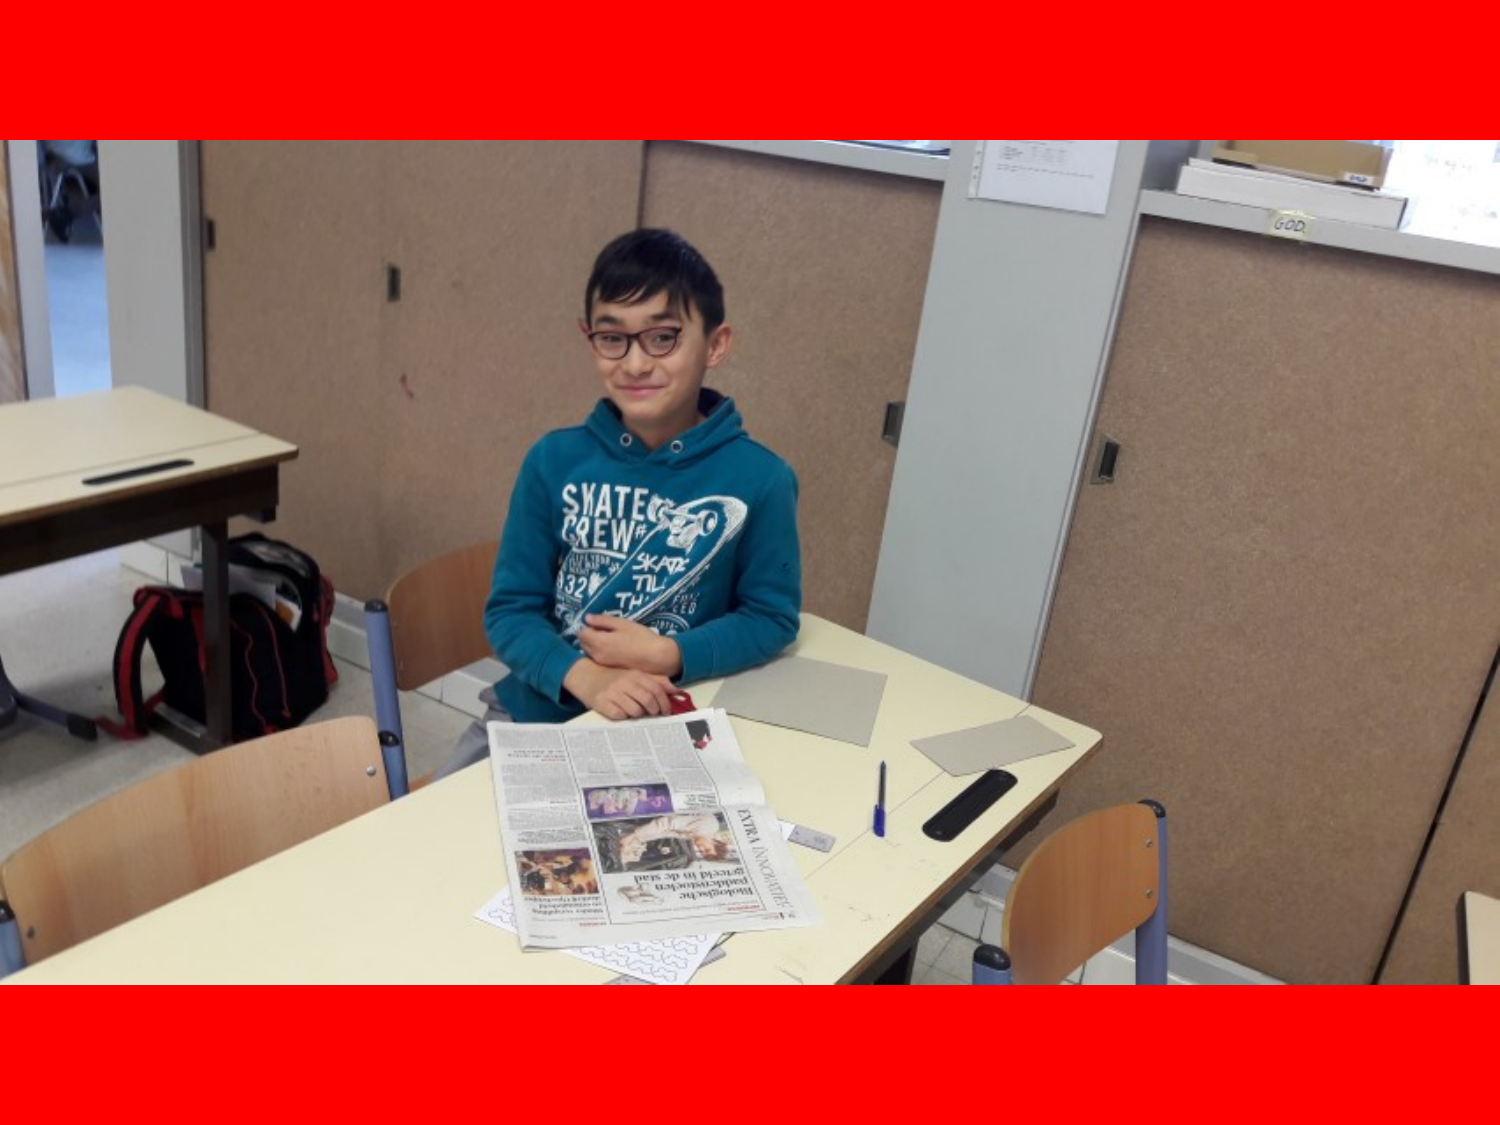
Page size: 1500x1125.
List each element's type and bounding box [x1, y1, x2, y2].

picture [0, 140, 1500, 985]
